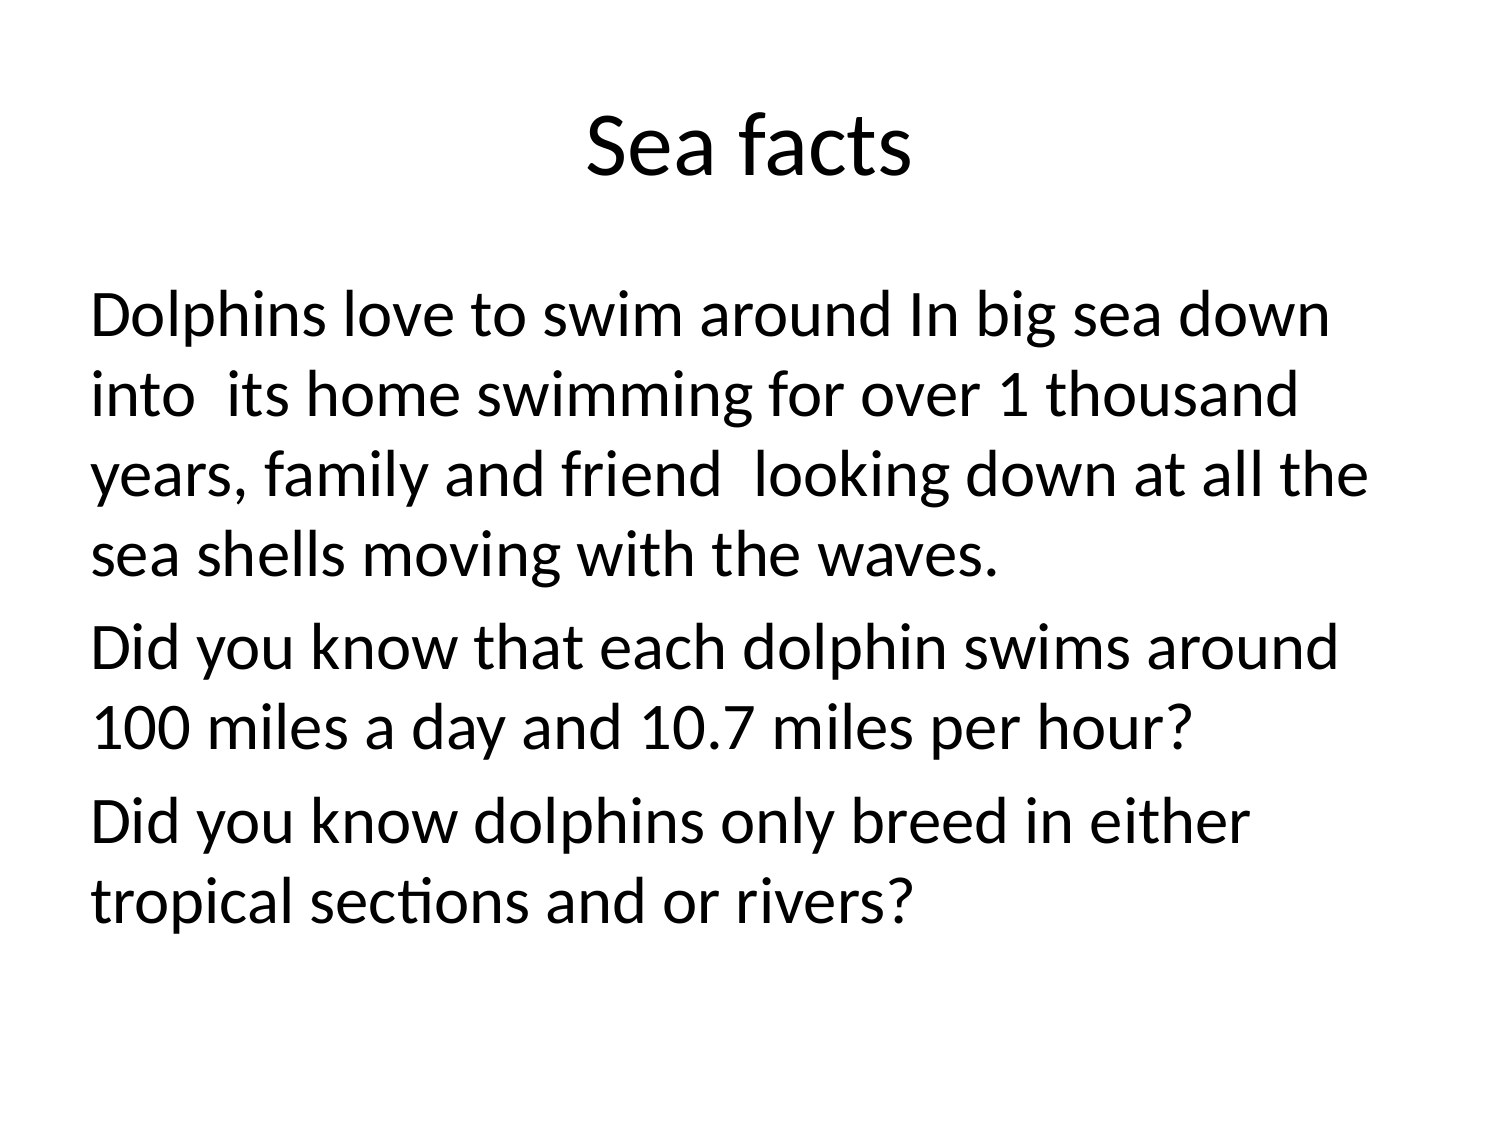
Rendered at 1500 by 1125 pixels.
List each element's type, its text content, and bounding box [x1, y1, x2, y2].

title Sea facts [75, 45, 1425, 233]
list Dolphins love to swim around In big sea down into its home swimming for over 1 thousand years, family and friend looking down at all the sea shells moving with the waves. Did you know that each dolphin swims around 100 miles a day and 10.7 miles per hour? Did you know dolphins only breed in either tropical sections and or rivers? [75, 262, 1425, 1005]
